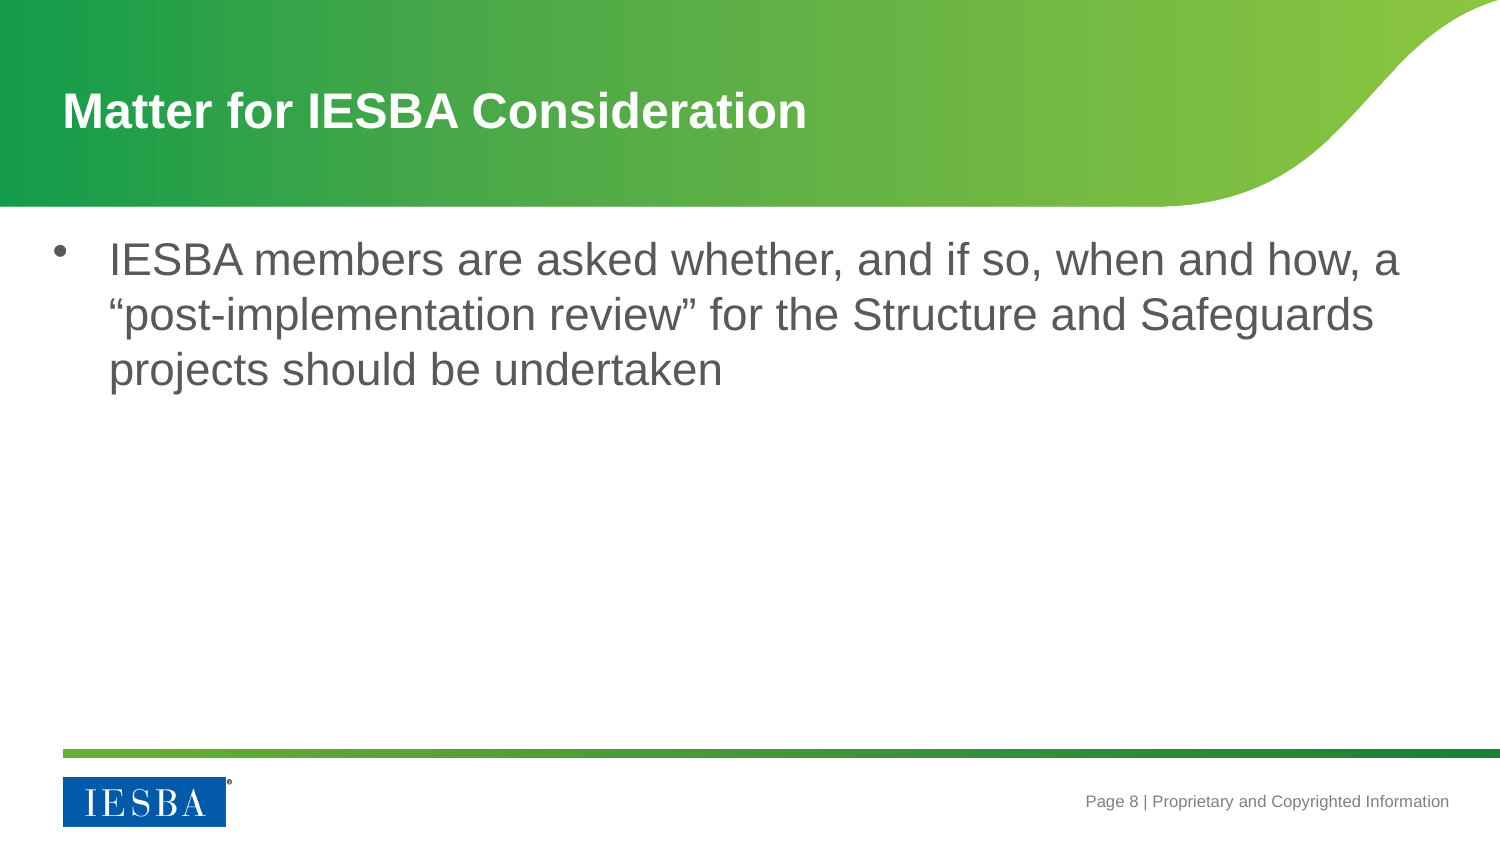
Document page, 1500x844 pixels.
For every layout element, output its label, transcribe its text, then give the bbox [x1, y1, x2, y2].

picture [0, 0, 1500, 207]
title Matter for IESBA Consideration [62, 75, 1300, 142]
picture [63, 777, 232, 827]
list IESBA members are asked whether, and if so, when and how, a “post-implementation review” for the Structure and Safeguards projects should be undertaken [37, 221, 1450, 712]
